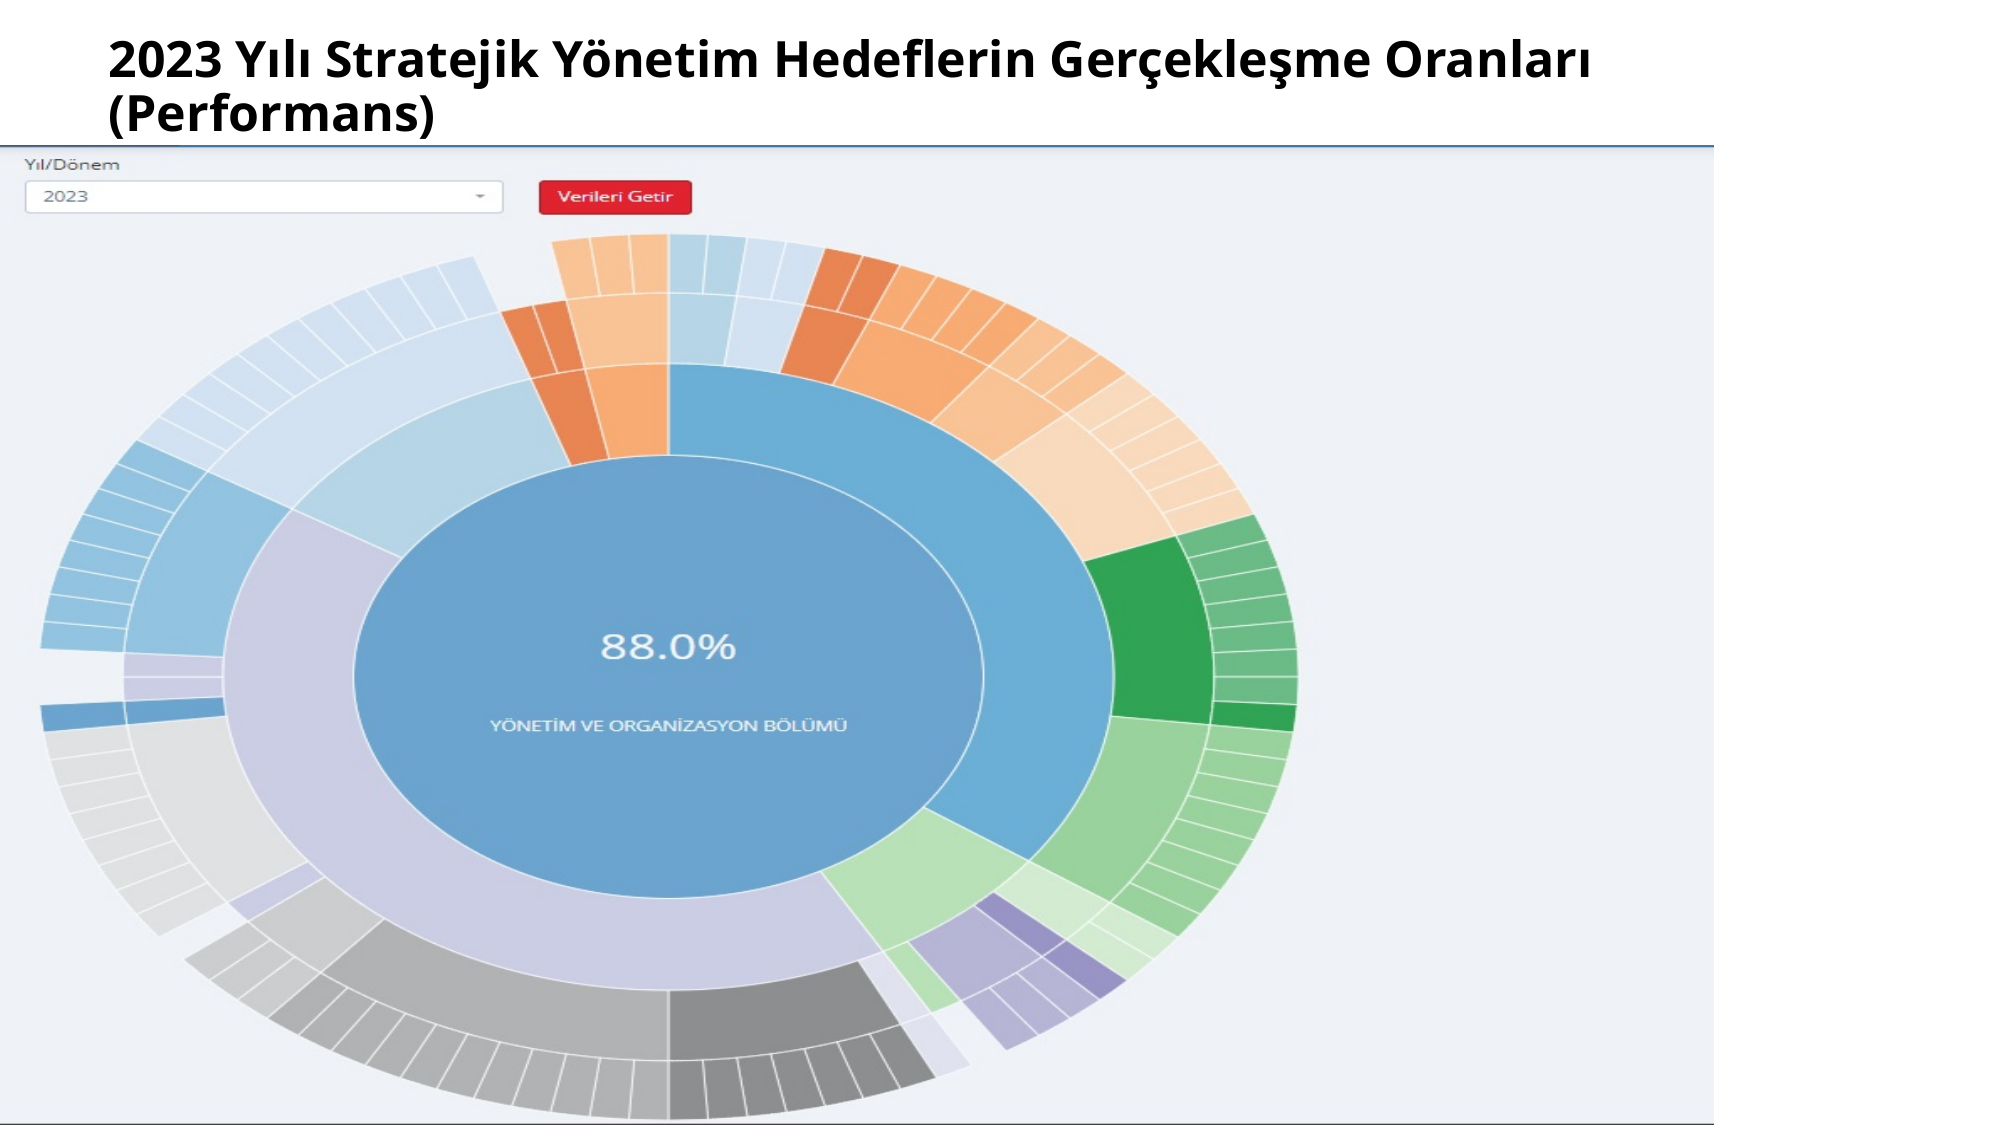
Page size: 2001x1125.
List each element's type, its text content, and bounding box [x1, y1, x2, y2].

title 2023 Yılı Stratejik Yönetim Hedeflerin Gerçekleşme Oranları (Performans) [93, 17, 1931, 159]
picture [0, 145, 1714, 1125]
